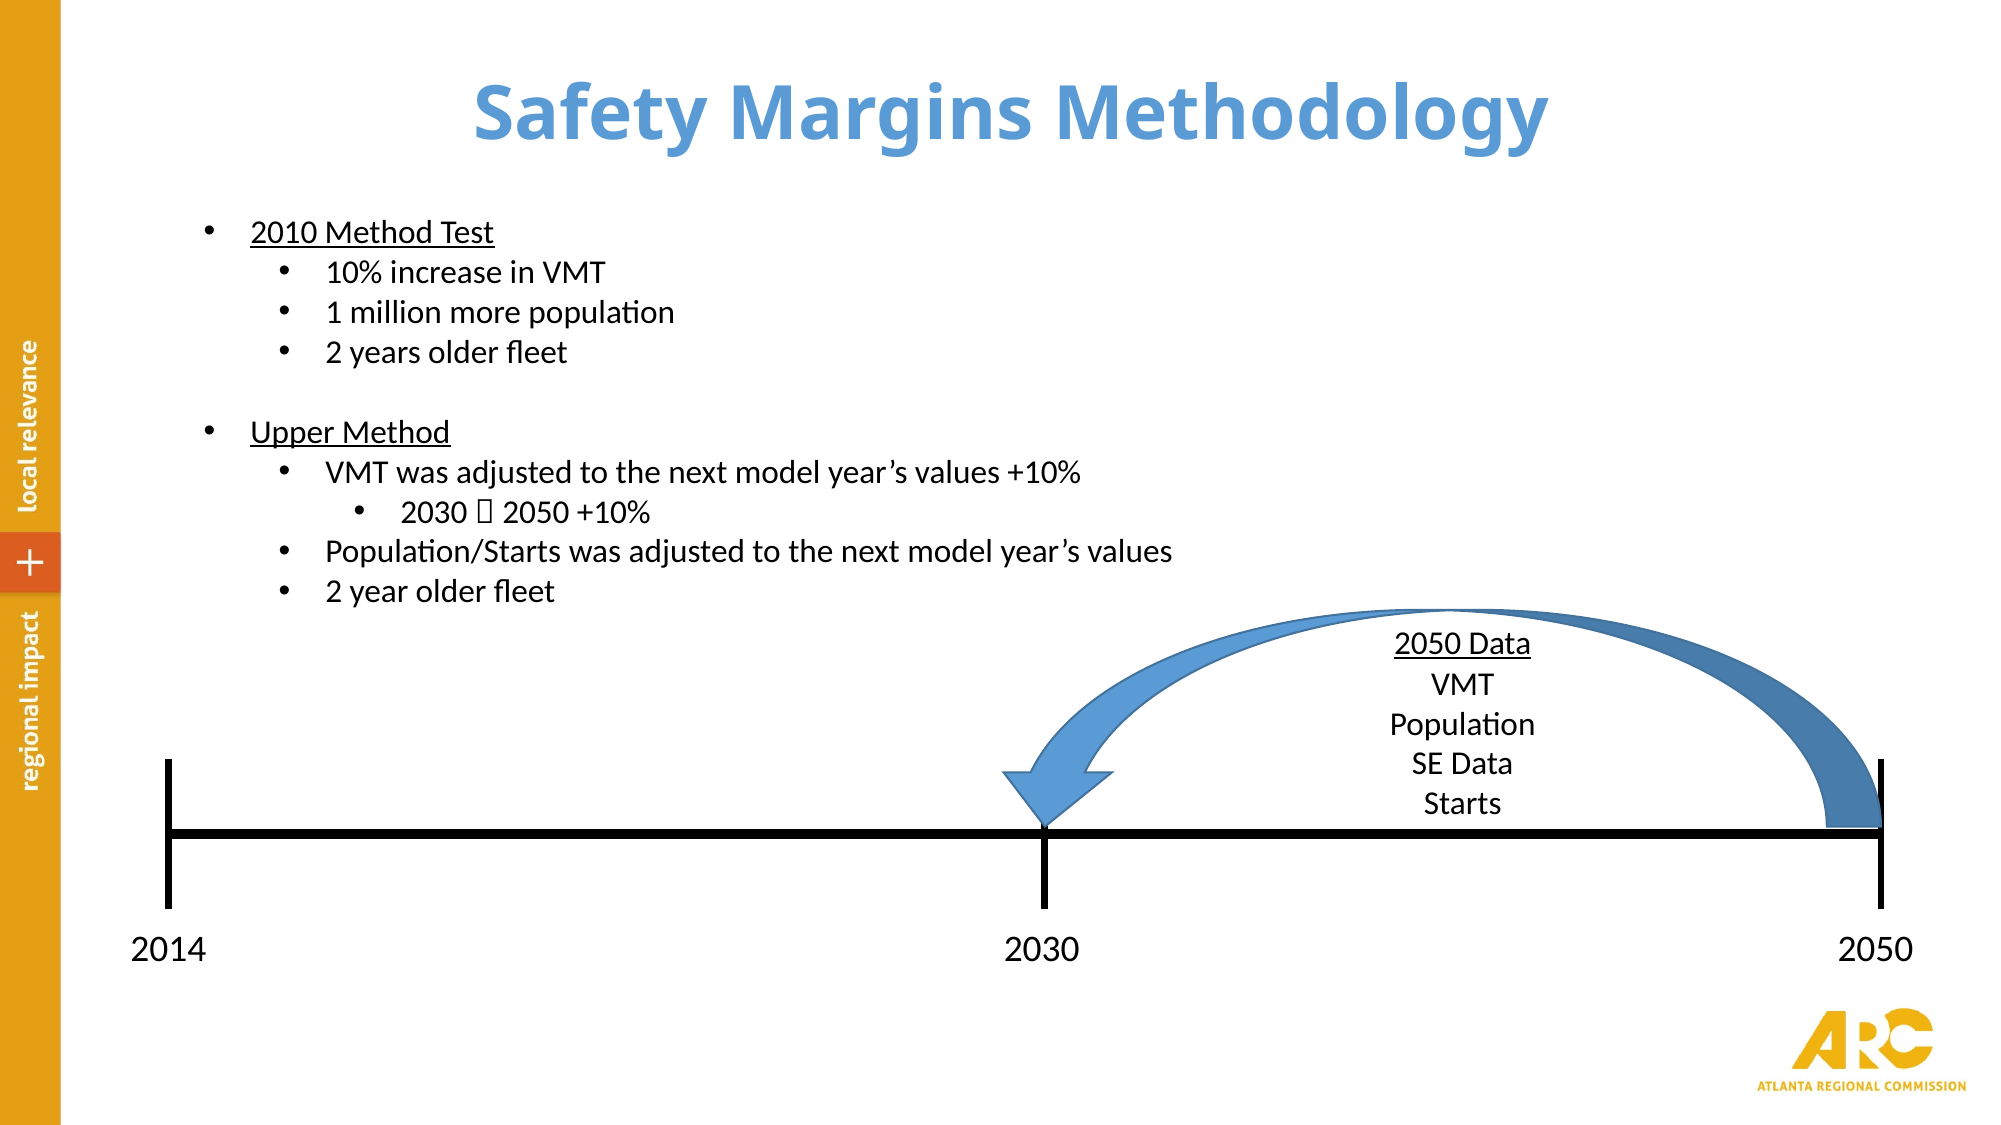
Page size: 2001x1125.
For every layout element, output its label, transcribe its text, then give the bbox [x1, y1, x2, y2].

text_box 2030 [948, 916, 1136, 976]
text_box [1001, 621, 1287, 828]
text_box 2050 [1781, 916, 1970, 976]
text_box 2050 Data VMT Population SE Data Starts [1287, 614, 1639, 829]
text_box Safety Margins Methodology [336, 15, 1687, 202]
text_box 2010 Method Test 10% increase in VMT 1 million more population 2 years older fleet Upper Method VMT was adjusted to the next model year’s values +10% 2030  2050 +10% Population/Starts was adjusted to the next model year’s values 2 year older fleet [188, 202, 1975, 657]
picture [0, 0, 62, 1125]
text_box [1334, 608, 1565, 614]
text_box 2014 [74, 916, 263, 976]
picture [1749, 1000, 1975, 1104]
text_box [1639, 627, 1880, 828]
